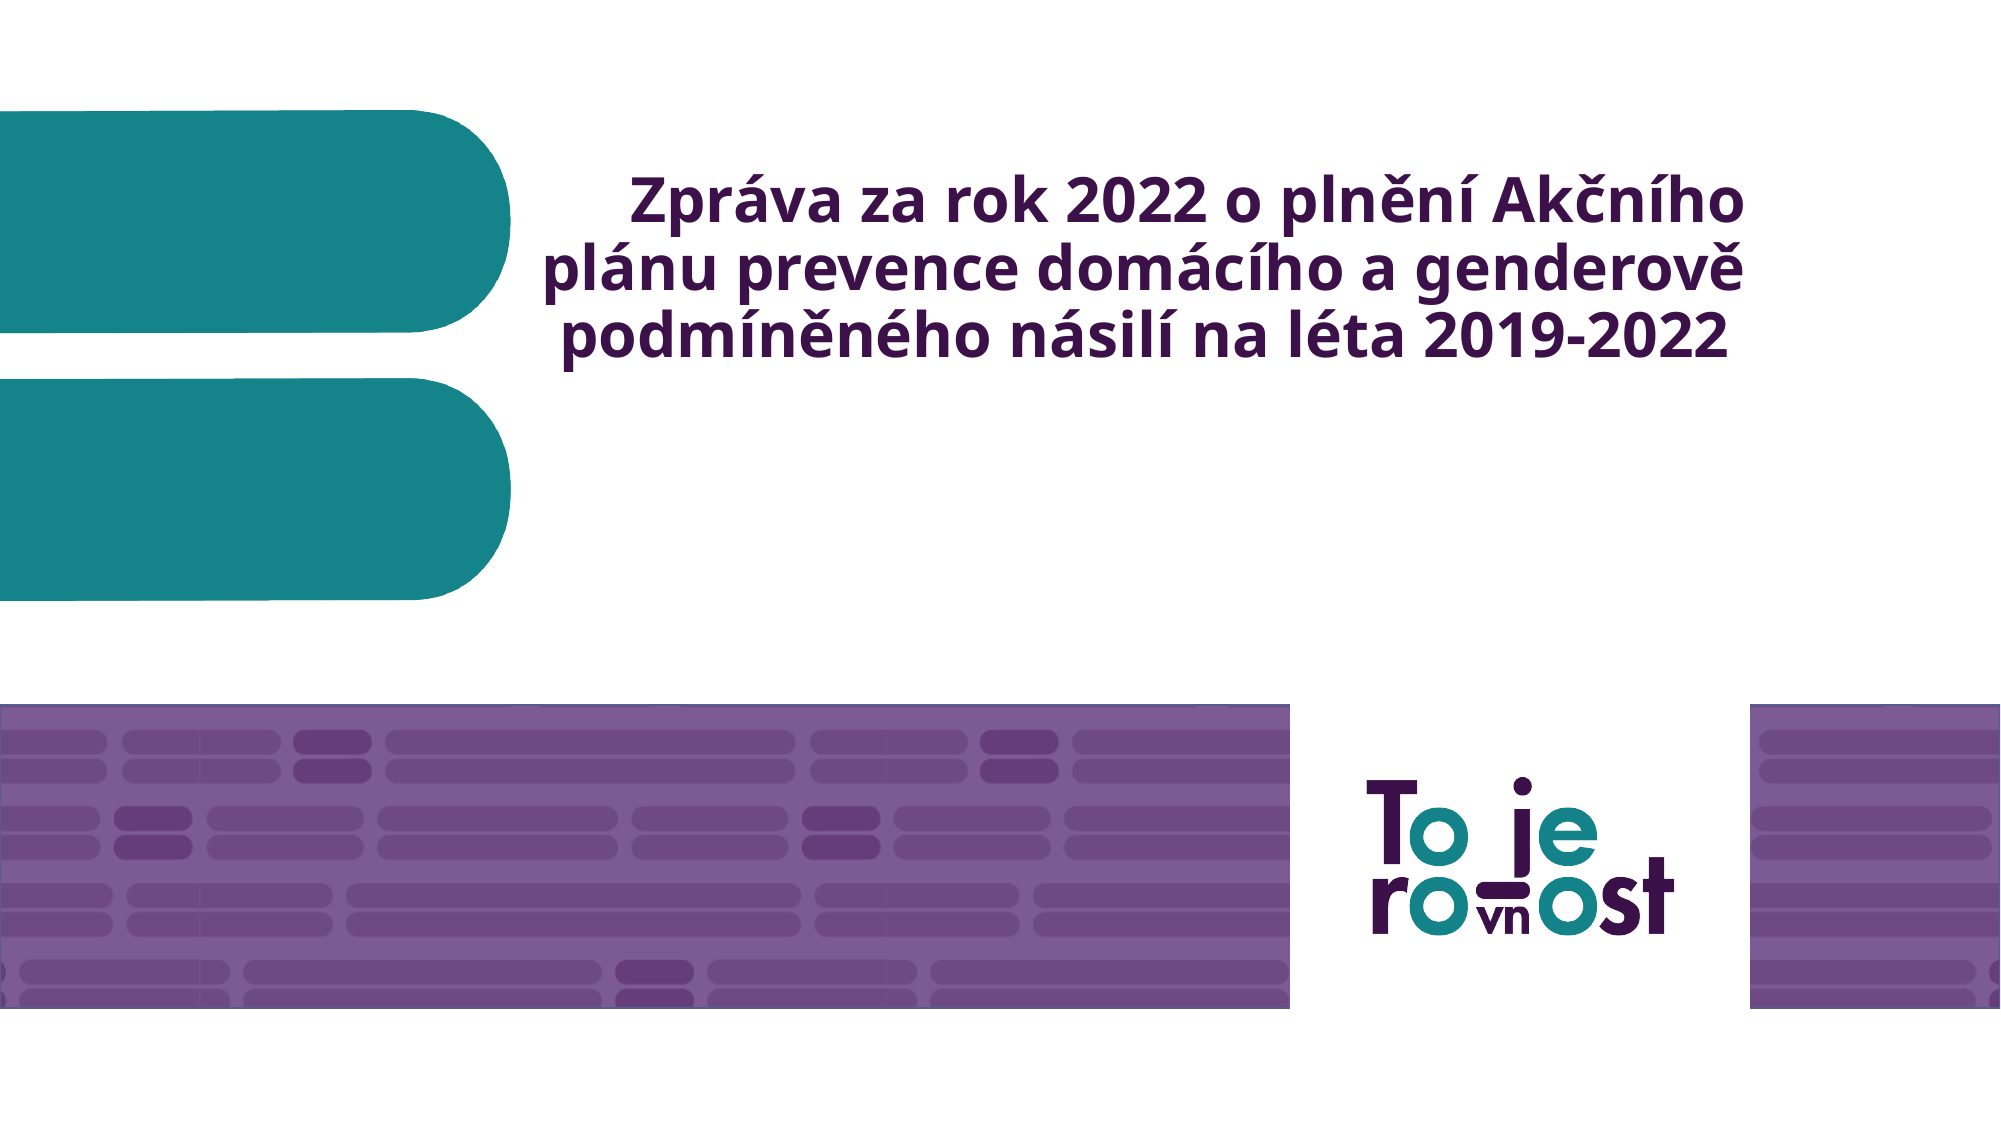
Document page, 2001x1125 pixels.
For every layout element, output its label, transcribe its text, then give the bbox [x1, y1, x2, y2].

picture [0, 110, 458, 601]
picture [1, 706, 1999, 1011]
list Zpráva za rok 2022 o plnění Akčního plánu prevence domácího a genderově podmíněného násilí na léta 2019-2022 [458, 50, 1763, 304]
subtitle [249, 304, 1763, 886]
